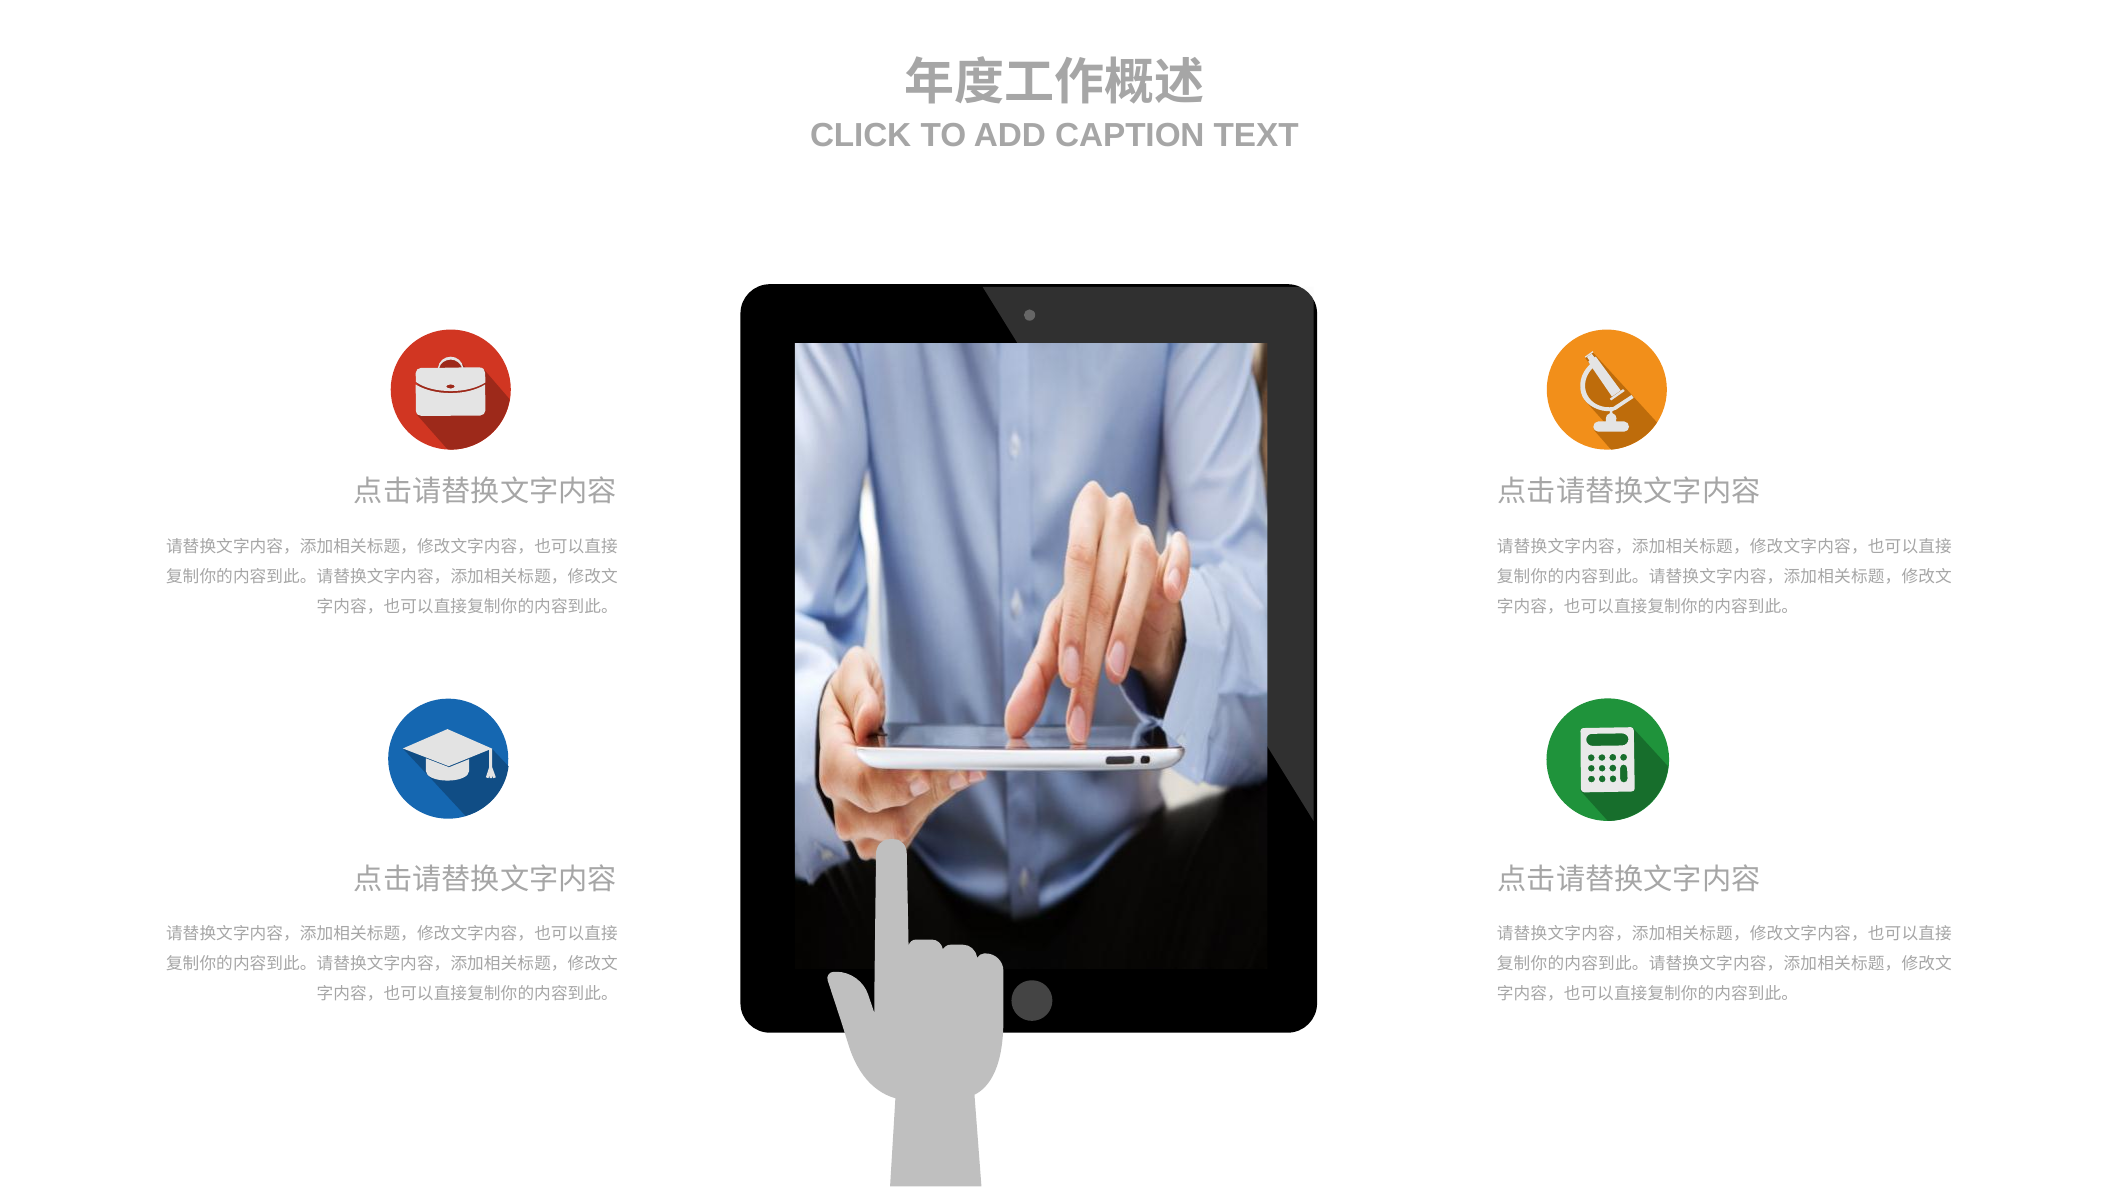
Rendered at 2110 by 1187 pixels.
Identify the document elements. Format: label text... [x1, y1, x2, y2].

text_box 点击请替换文字内容 [353, 860, 618, 896]
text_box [1546, 698, 1670, 821]
text_box 点击请替换文字内容 [353, 472, 618, 508]
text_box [390, 329, 511, 450]
text_box 请替换文字内容，添加相关标题，修改文字内容，也可以直接复制你的内容到此。请替换文字内容，添加相关标题，修改文字内容，也可以直接复制你的内容到此。 [1496, 912, 1953, 1003]
text_box 点击请替换文字内容 [1497, 860, 1762, 896]
text_box 请替换文字内容，添加相关标题，修改文字内容，也可以直接复制你的内容到此。请替换文字内容，添加相关标题，修改文字内容，也可以直接复制你的内容到此。 [1496, 525, 1953, 616]
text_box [388, 698, 509, 819]
text_box CLICK TO ADD CAPTION TEXT [790, 113, 1319, 154]
text_box 请替换文字内容，添加相关标题，修改文字内容，也可以直接复制你的内容到此。请替换文字内容，添加相关标题，修改文字内容，也可以直接复制你的内容到此。 [156, 525, 619, 616]
text_box 请替换文字内容，添加相关标题，修改文字内容，也可以直接复制你的内容到此。请替换文字内容，添加相关标题，修改文字内容，也可以直接复制你的内容到此。 [156, 912, 619, 1003]
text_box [827, 839, 1004, 1187]
text_box 点击请替换文字内容 [1497, 472, 1762, 508]
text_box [1546, 329, 1667, 450]
text_box 年度工作概述 [865, 48, 1245, 110]
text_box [740, 284, 1318, 1033]
